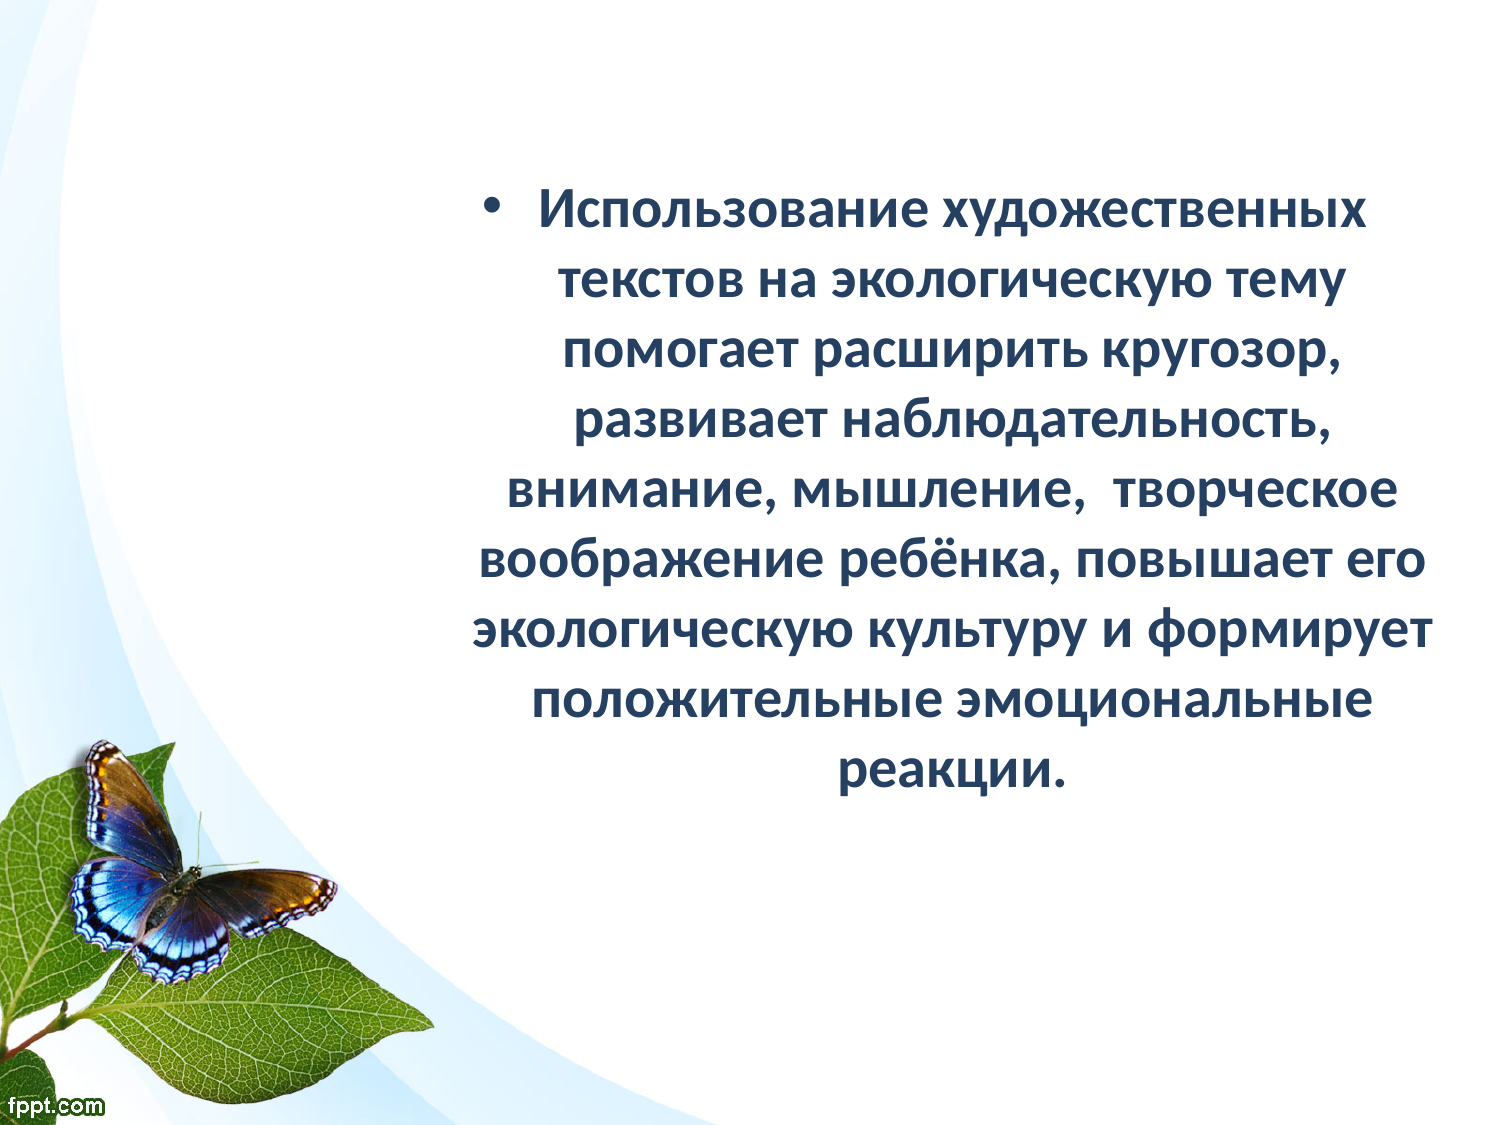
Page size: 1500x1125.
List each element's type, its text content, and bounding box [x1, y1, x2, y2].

picture [0, 0, 1500, 1125]
list Использование художественных текстов на экологическую тему помогает расширить кругозор, развивает наблюдательность, внимание, мышление, творческое воображение ребёнка, повышает его экологическую культуру и формирует положительные эмоциональные реакции. [374, 161, 1476, 939]
